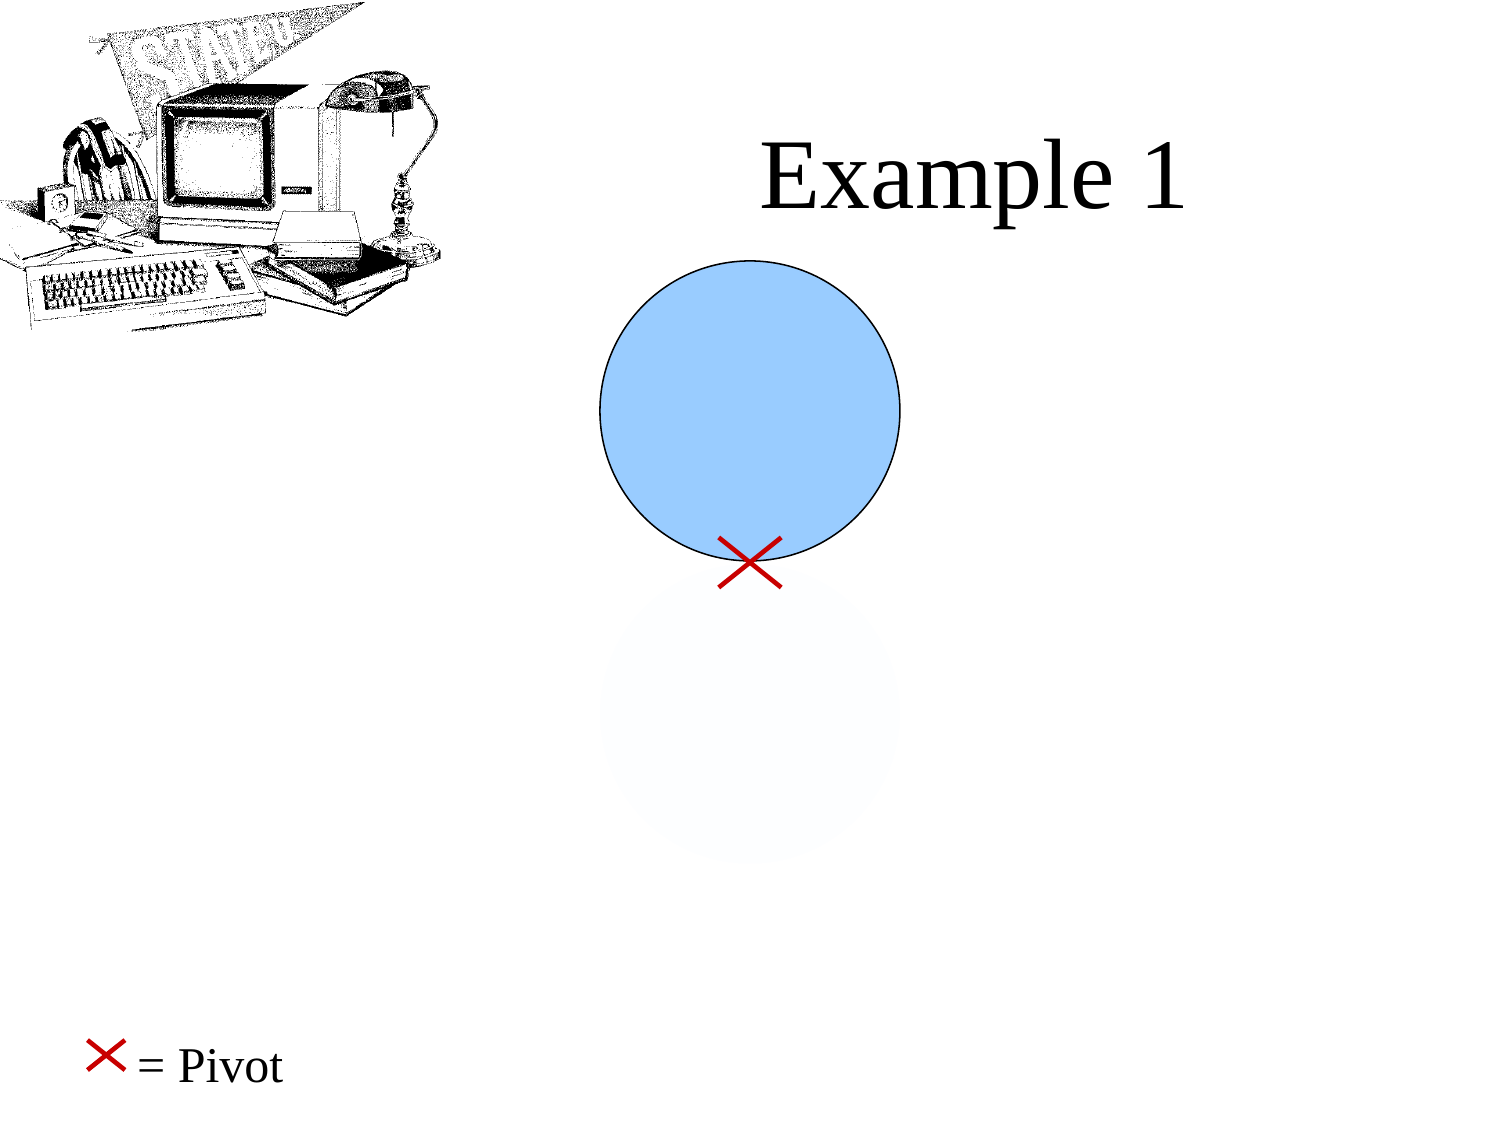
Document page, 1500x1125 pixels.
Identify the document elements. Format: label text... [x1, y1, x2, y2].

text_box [87, 1039, 126, 1071]
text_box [718, 537, 782, 588]
text_box = Pivot [122, 1024, 299, 1100]
picture [0, 0, 450, 336]
title Example 1 [487, 37, 1463, 301]
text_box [599, 260, 901, 865]
